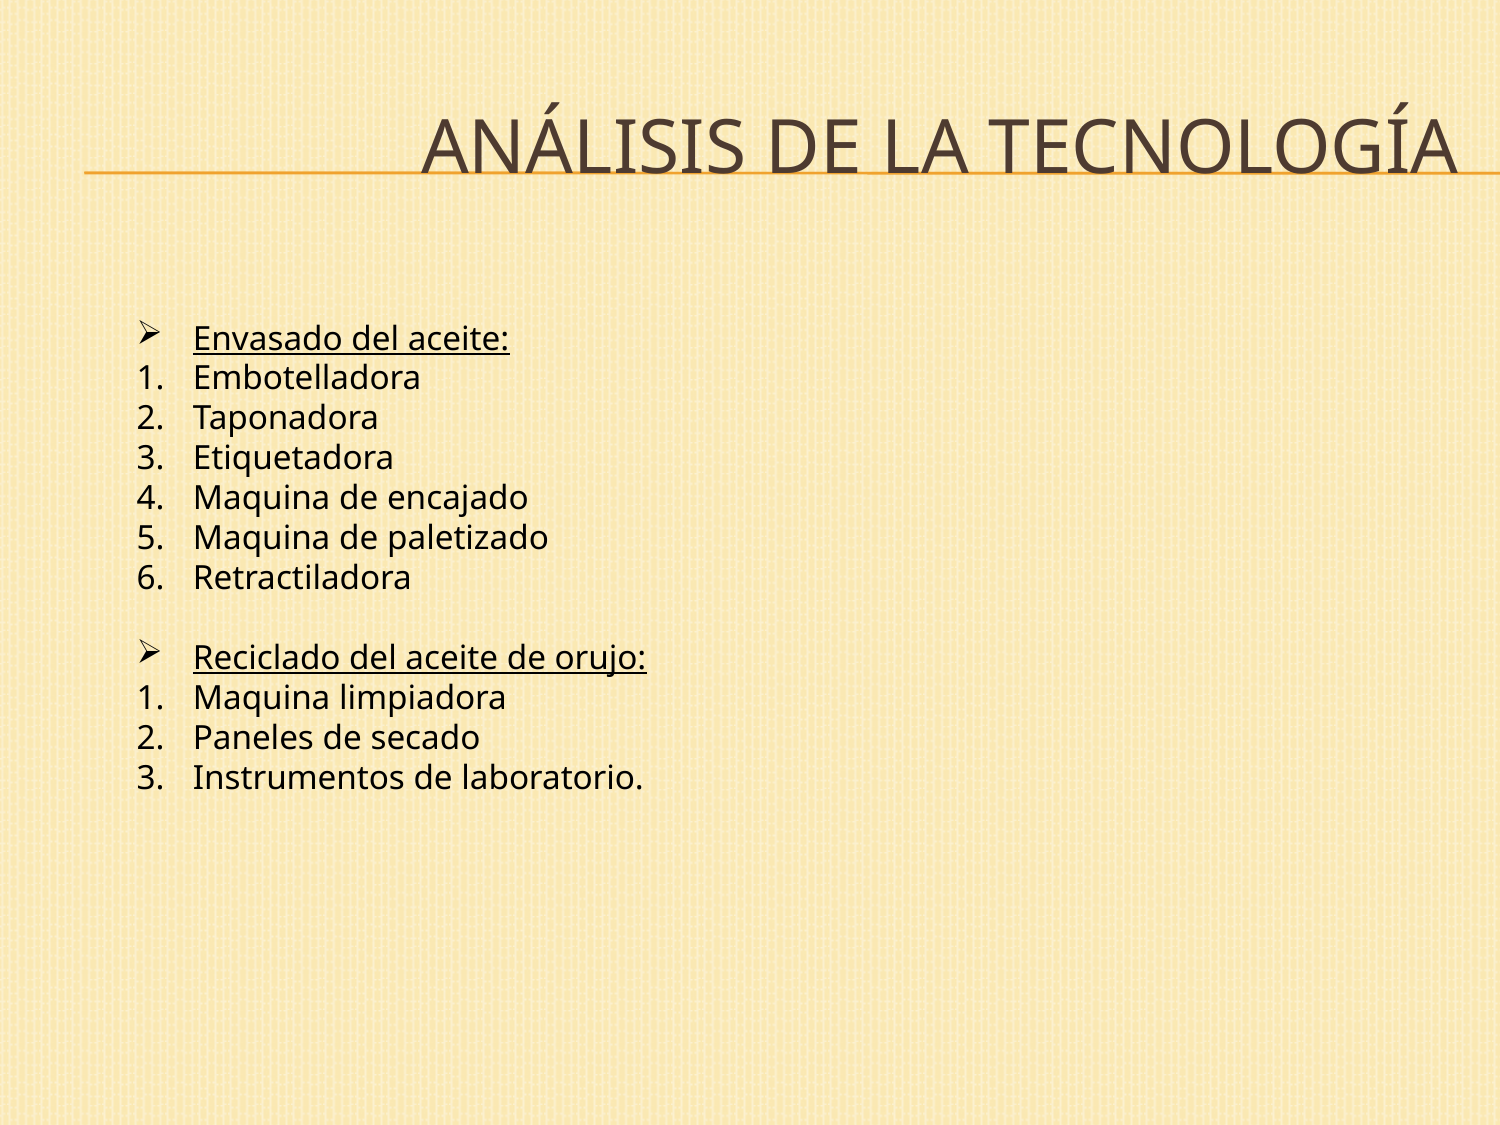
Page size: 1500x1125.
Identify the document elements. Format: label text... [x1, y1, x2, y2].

text_box Envasado del aceite: Embotelladora Taponadora Etiquetadora Maquina de encajado Maquina de paletizado Retractiladora Reciclado del aceite de orujo: Maquina limpiadora Paneles de secado Instrumentos de laboratorio. [46, 269, 1465, 1125]
title Análisis de la tecnología [49, 75, 1475, 213]
